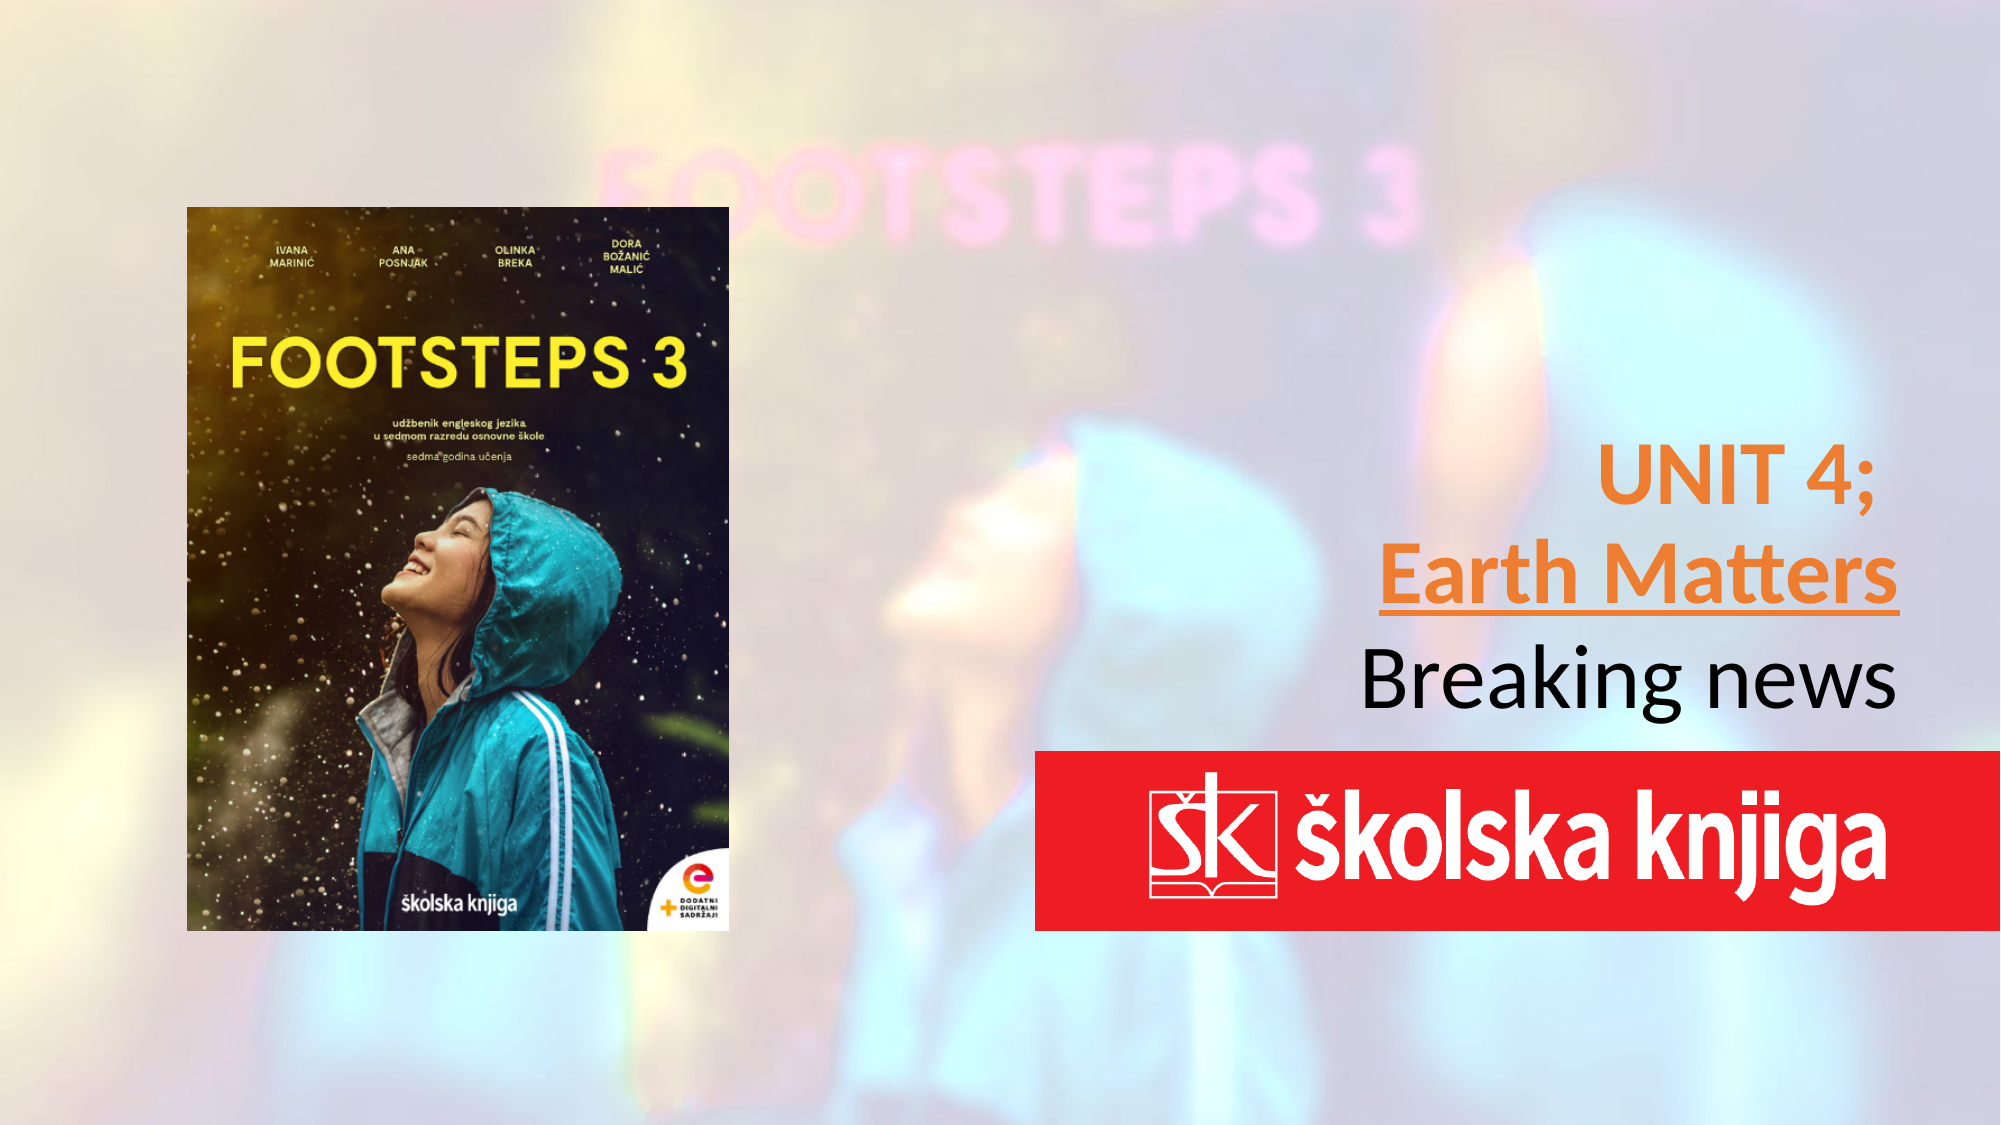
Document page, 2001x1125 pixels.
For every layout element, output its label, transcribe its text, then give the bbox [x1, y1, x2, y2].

picture [0, 0, 2001, 1125]
subtitle Breaking news [870, 542, 1915, 815]
title UNIT 4; Earth Matters [729, 239, 1915, 632]
